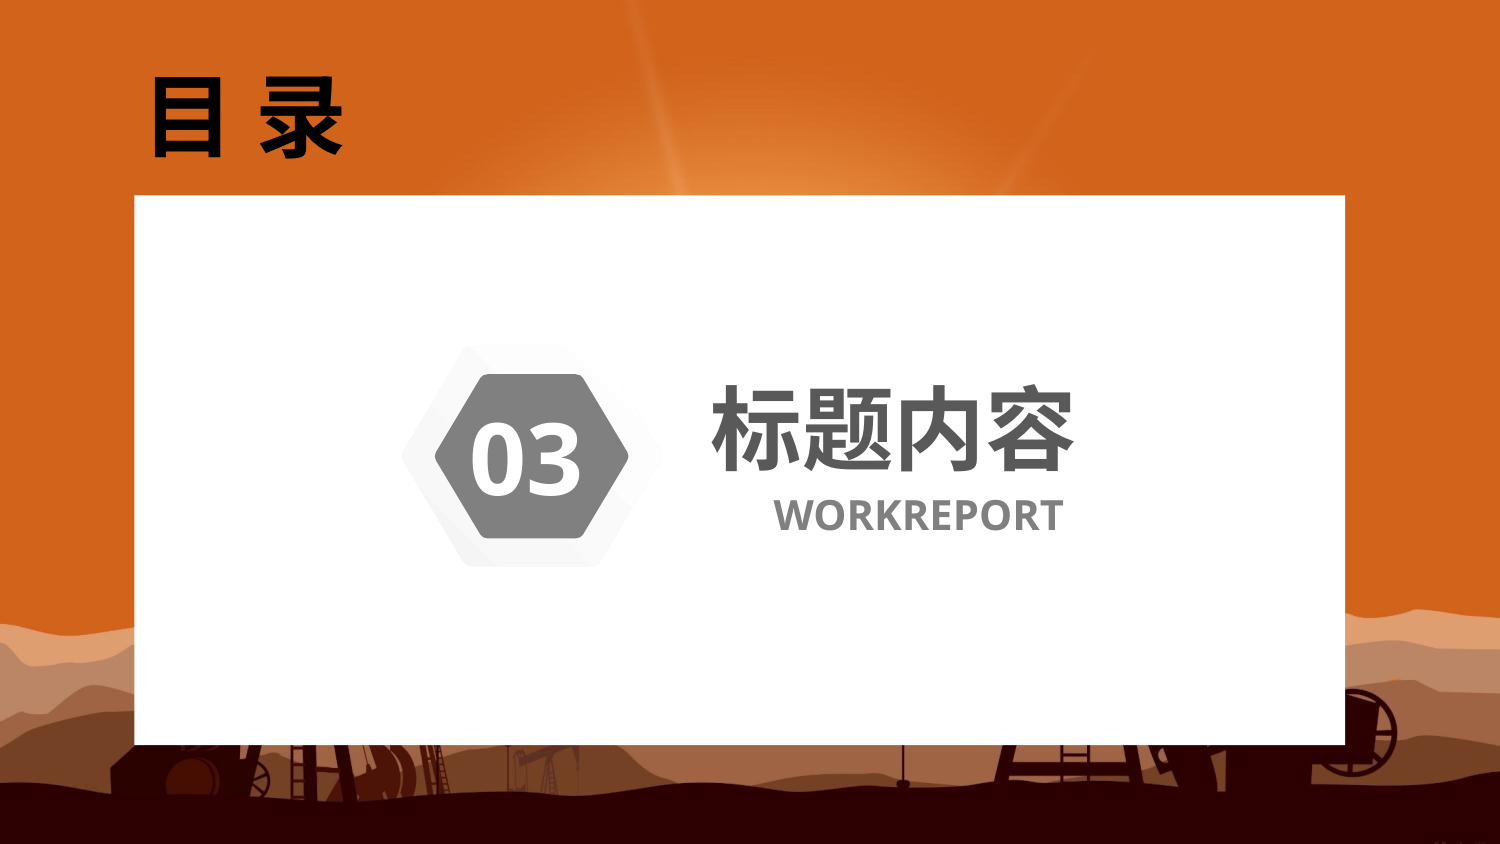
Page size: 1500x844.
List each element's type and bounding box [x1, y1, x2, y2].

picture [0, 0, 1500, 844]
text_box [400, 344, 664, 568]
text_box [695, 365, 1132, 548]
